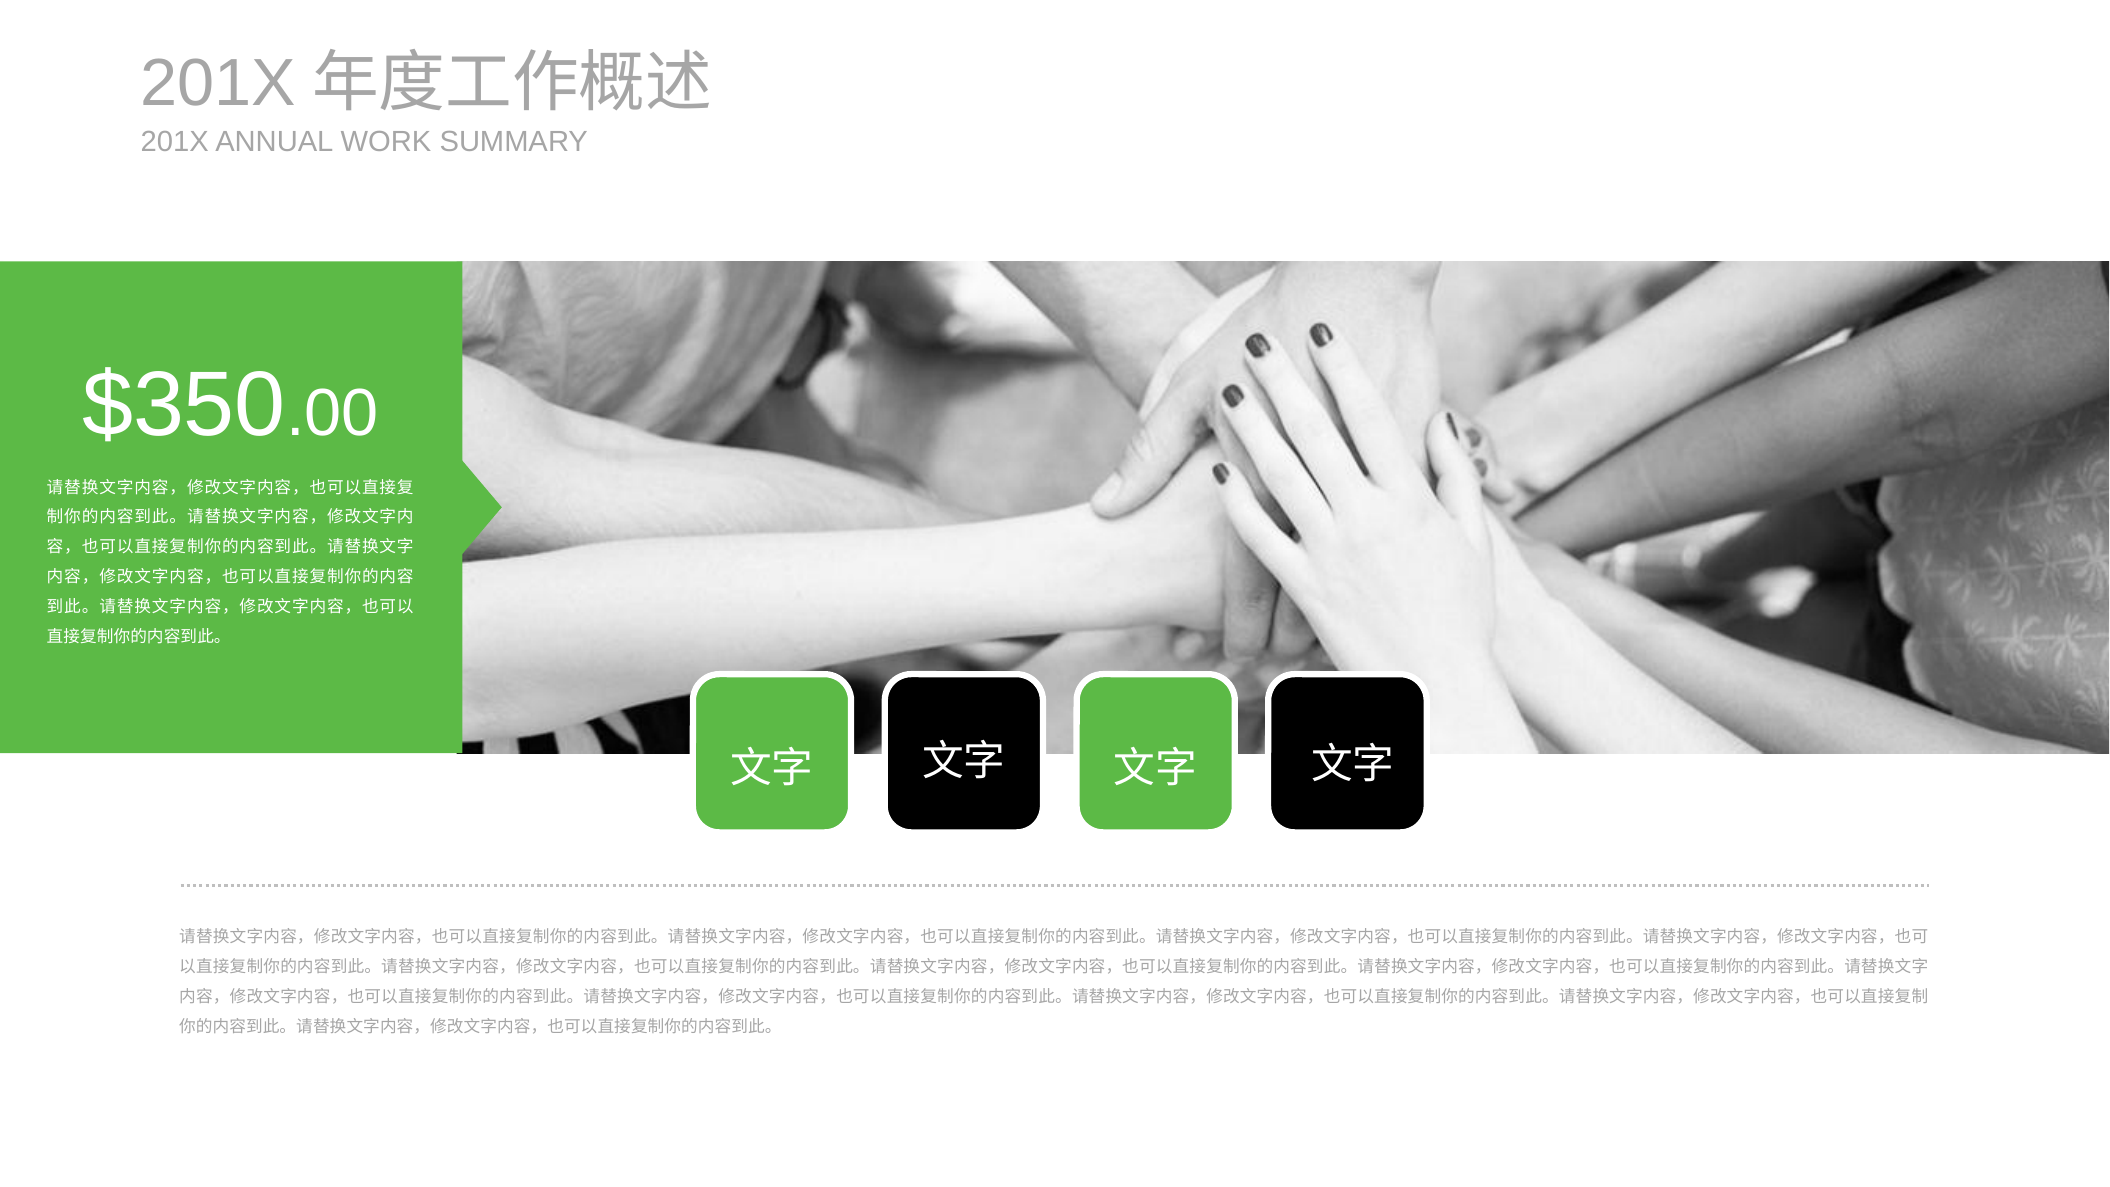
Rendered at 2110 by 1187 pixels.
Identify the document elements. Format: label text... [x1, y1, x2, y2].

text_box 文字 [1075, 673, 1236, 834]
text_box 201X ANNUAL WORK SUMMARY [140, 122, 602, 158]
text_box 201X年度工作概述 [140, 38, 789, 119]
text_box 文字 [1267, 673, 1428, 834]
text_box 文字 [691, 673, 853, 834]
text_box 文字 [883, 673, 1045, 834]
text_box 请替换文字内容，修改文字内容，也可以直接复制你的内容到此。请替换文字内容，修改文字内容，也可以直接复制你的内容到此。请替换文字内容，修改文字内容，也可以直接复制你的内容到此。请替换文字内容，修改文字内容，也可以直接复制你的内容到此。请替换文字内容，修改文字内容，也可以直接复制你的内容到此。请替换文字内容，修改文字内容，也可以直接复制你的内容到此。请替换文字内容，修改文字内容，也可以直接复制你的内容到此。请替换文字内容，修改文字内容，也可以直接复制你的内容到此。请替换文字内容，修改文字内容，也可以直接复制你的内容到此。请替换文字内容，修改文字内容，也可以直接复制你的内容到此。请替换文字内容，修改文字内容，也可以直接复制你的内容到此。请替换文字内容，修改文字内容，也可以直接复制你的内容到此。 [179, 916, 1931, 1036]
text_box [456, 260, 2110, 754]
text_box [0, 261, 502, 754]
